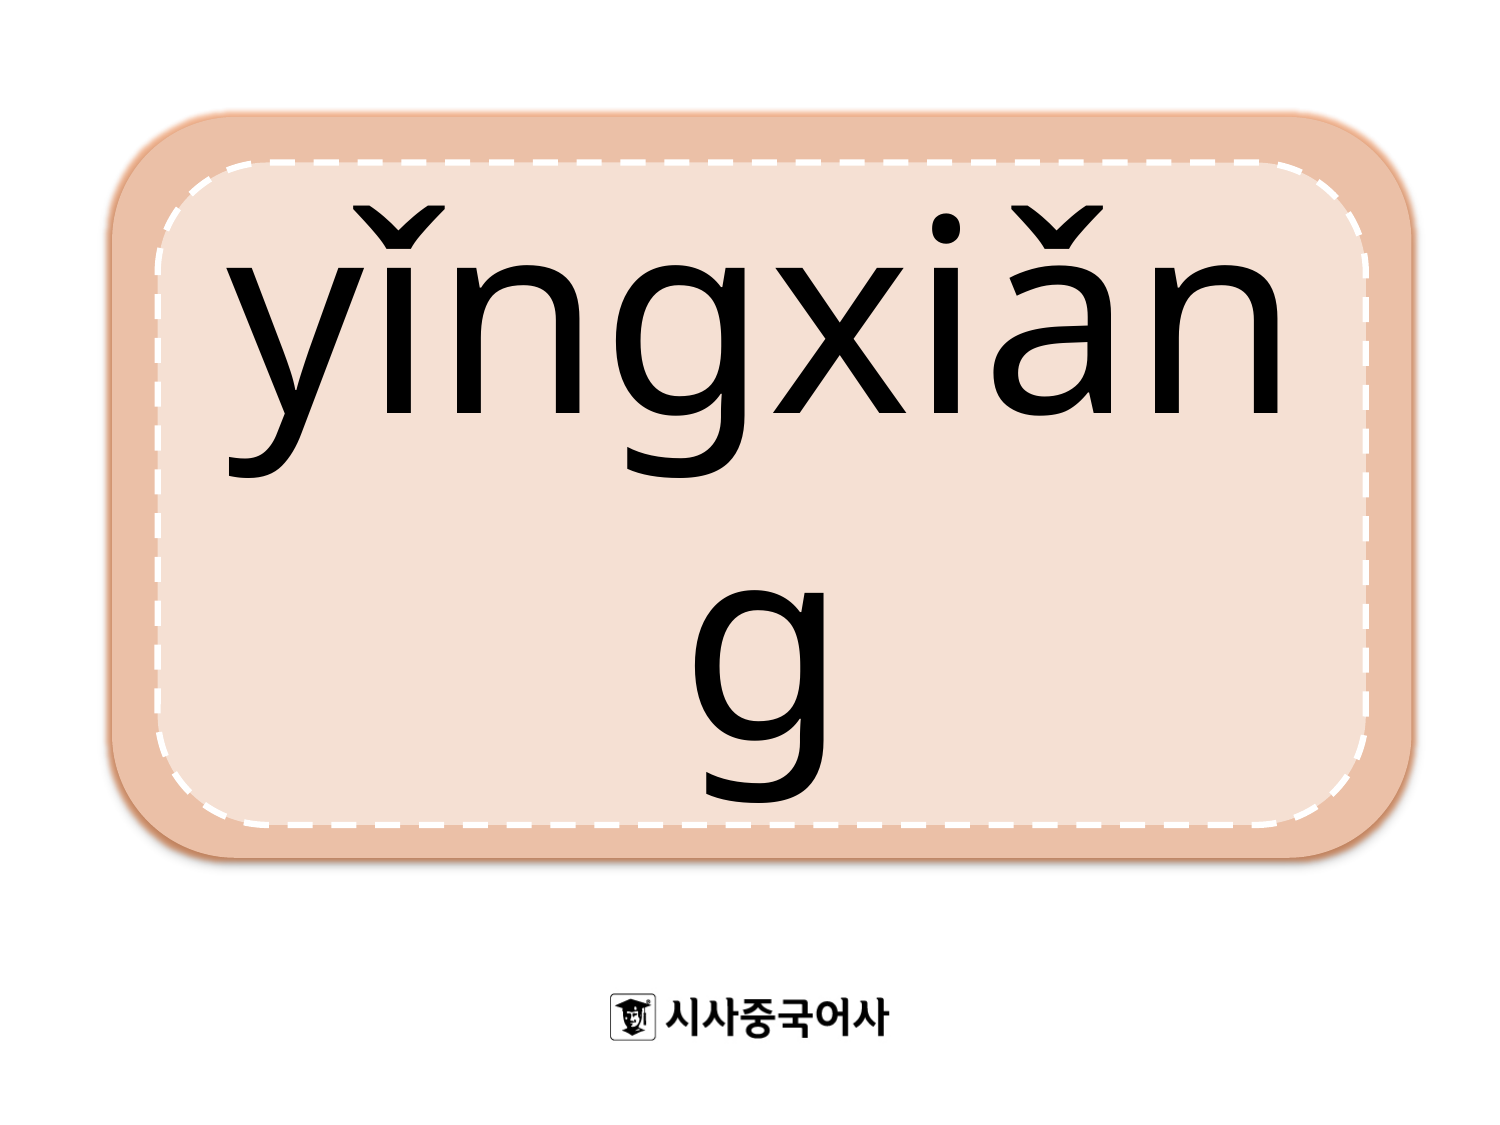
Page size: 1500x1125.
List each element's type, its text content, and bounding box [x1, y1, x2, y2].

picture [602, 987, 898, 1047]
text_box yǐngxiǎng [159, 136, 1368, 799]
